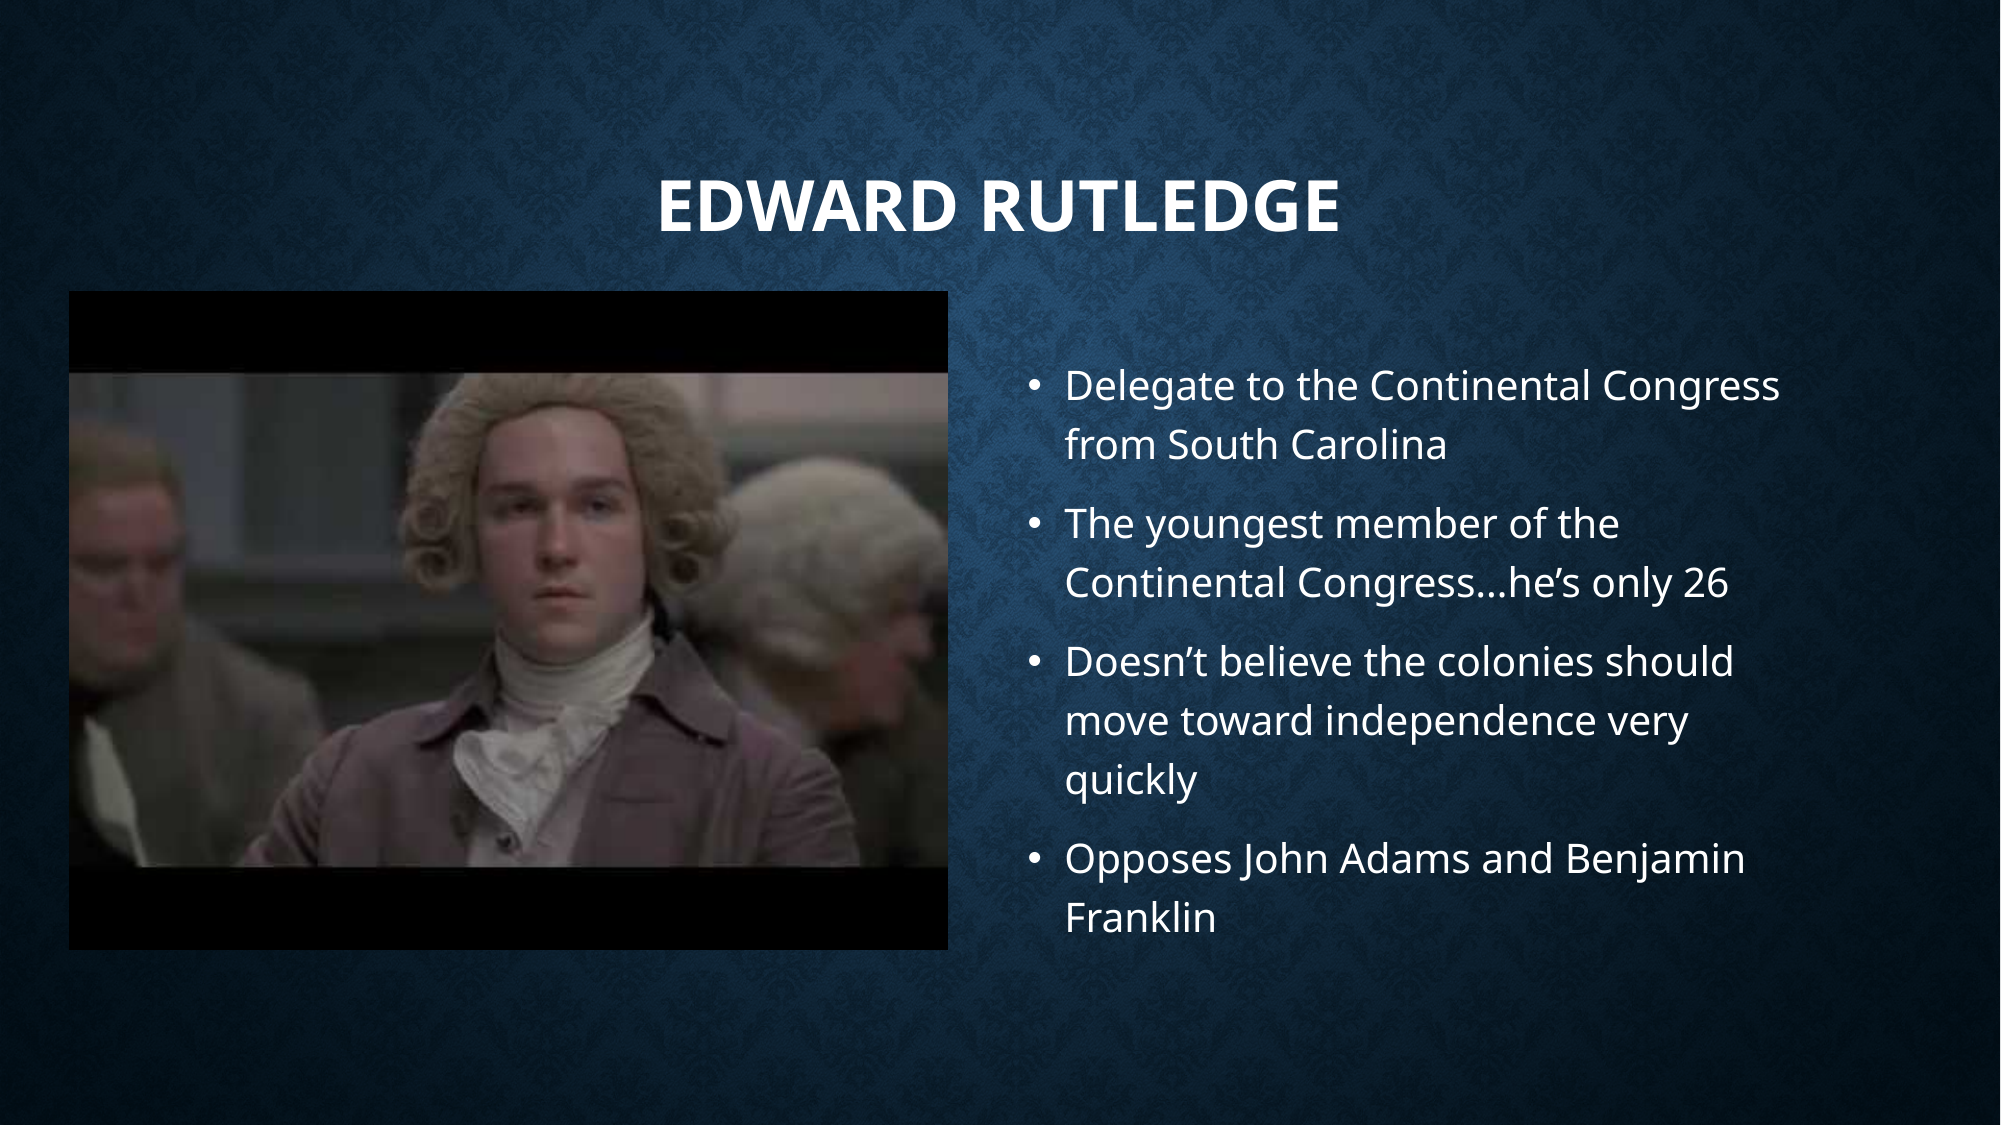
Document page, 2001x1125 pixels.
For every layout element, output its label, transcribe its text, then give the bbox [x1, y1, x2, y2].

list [69, 290, 949, 951]
title Edward Rutledge [149, 99, 1849, 318]
list Delegate to the Continental Congress from South Carolina The youngest member of the Continental Congress…he’s only 26 Doesn’t believe the colonies should move toward independence very quickly Opposes John Adams and Benjamin Franklin [1012, 342, 1849, 950]
